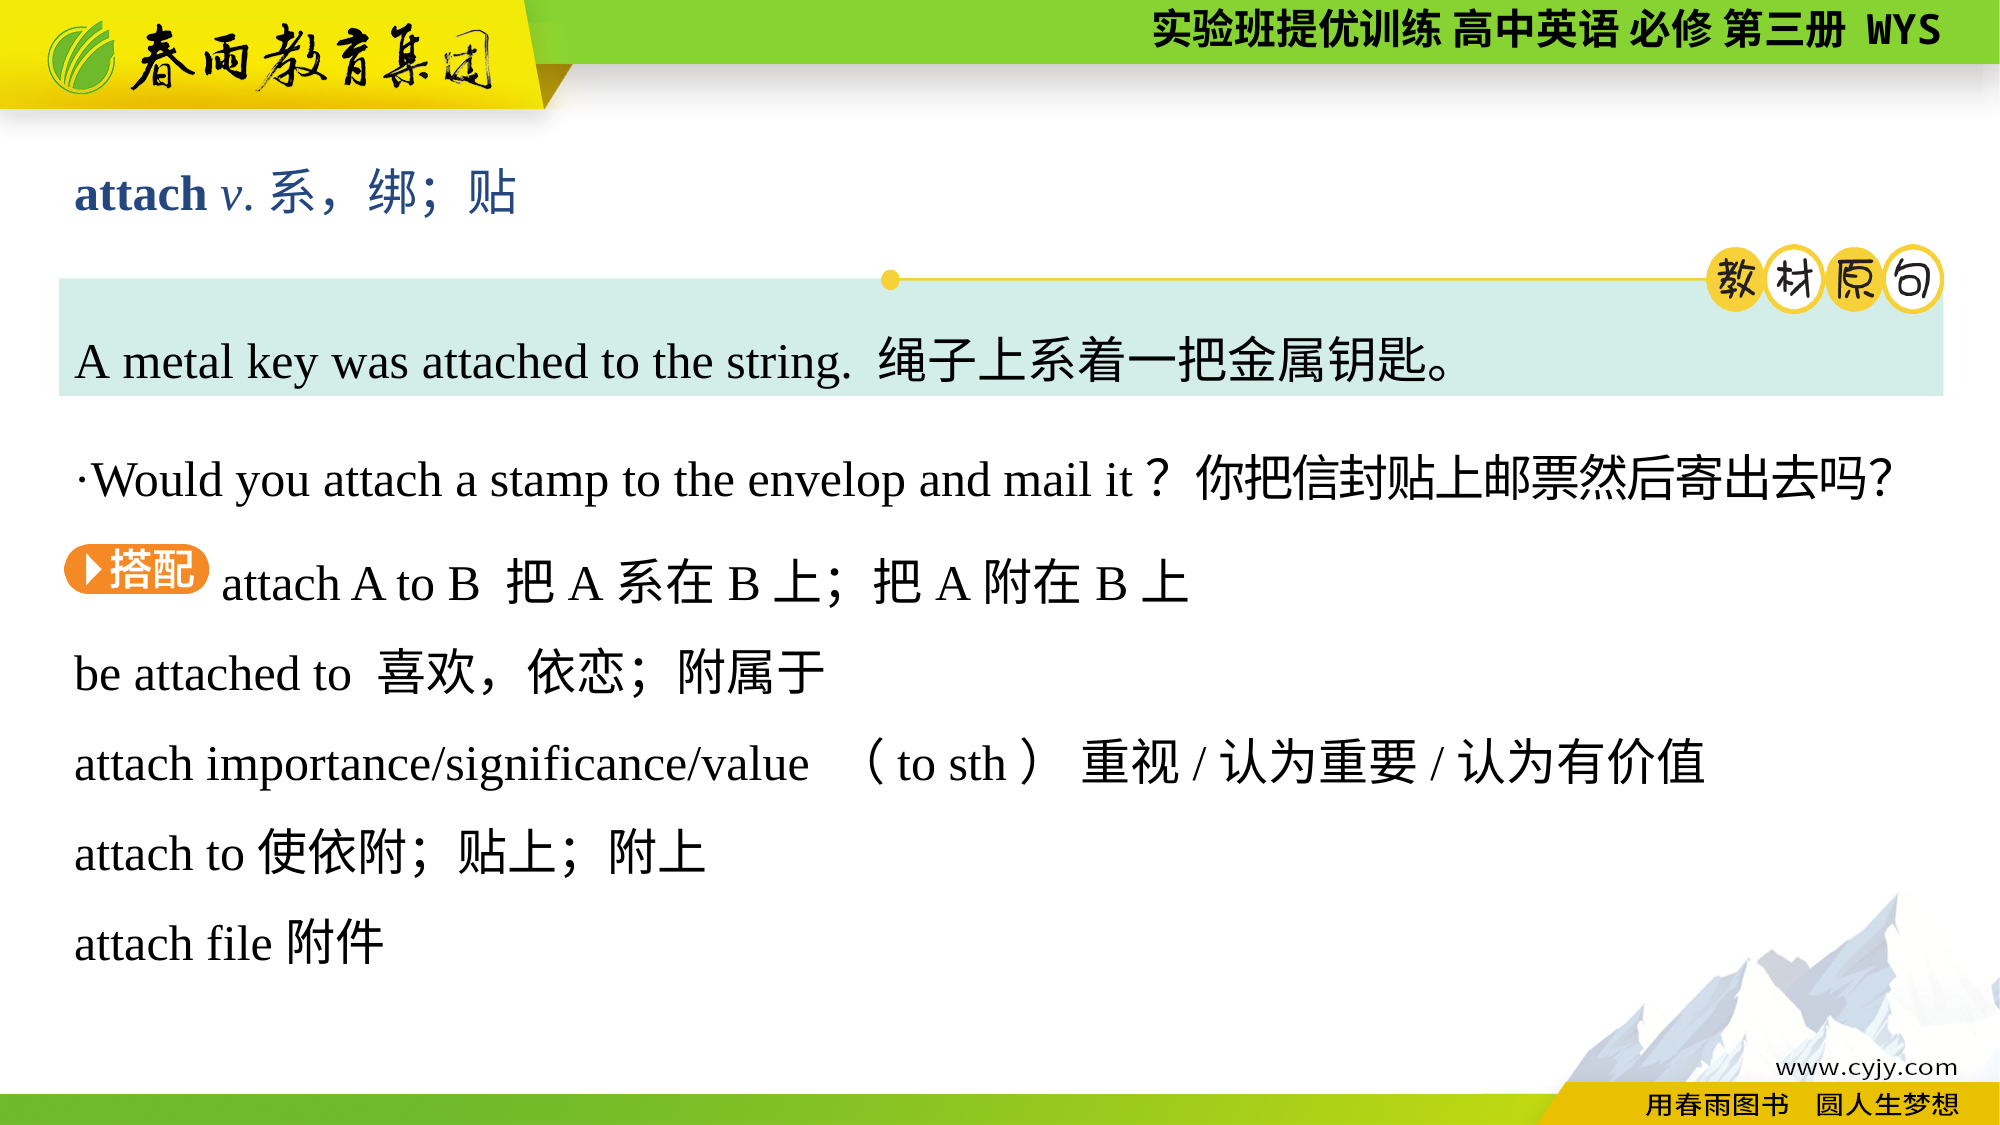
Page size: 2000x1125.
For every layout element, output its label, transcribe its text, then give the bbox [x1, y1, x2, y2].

list attach v.系，绑；贴 [59, 122, 1944, 217]
text_box ·Would you attach a stamp to the envelop and mail it？你把信封贴上邮票然后寄出去吗？ [59, 408, 1944, 513]
picture [0, 0, 2000, 1125]
text_box A metal key was attached to the string. 绳子上系着一把金属钥匙。 [59, 278, 1944, 396]
text_box attach A to B 把A系在B上；把A附在B上 be attached to 喜欢，依恋；附属于 attach importance/significance/value （to sth） 重视/认为重要/认为有价值 attach to使依附；贴上；附上 attach file附件 [59, 513, 1944, 979]
